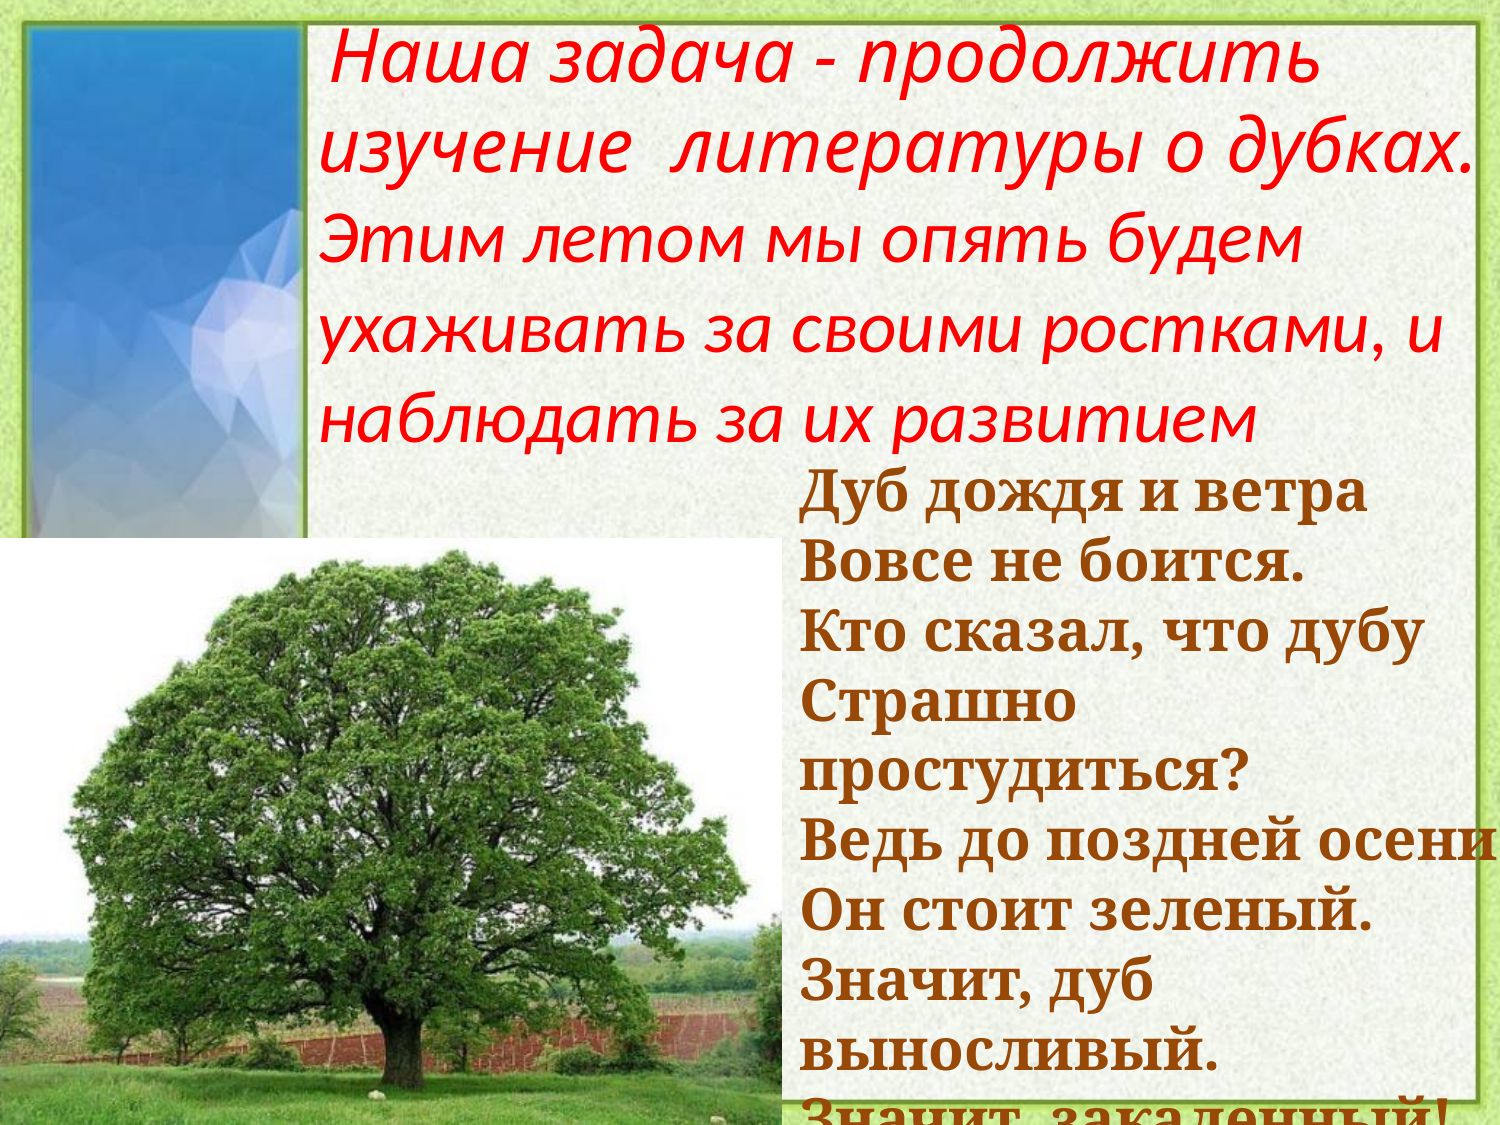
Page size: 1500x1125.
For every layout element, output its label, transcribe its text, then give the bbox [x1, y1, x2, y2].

picture [0, 0, 785, 1125]
text_box Дуб дождя и ветра Вовсе не боится. Кто сказал, что дубу Страшно простудиться? Ведь до поздней осени Он стоит зеленый. Значит, дуб выносливый. Значит, закаленный! [785, 445, 1500, 1125]
list Наша задача - продолжить изучение литературы о дубках. Этим летом мы опять будем ухаживать за своими ростками, и наблюдать за их развитием [246, 0, 1500, 539]
